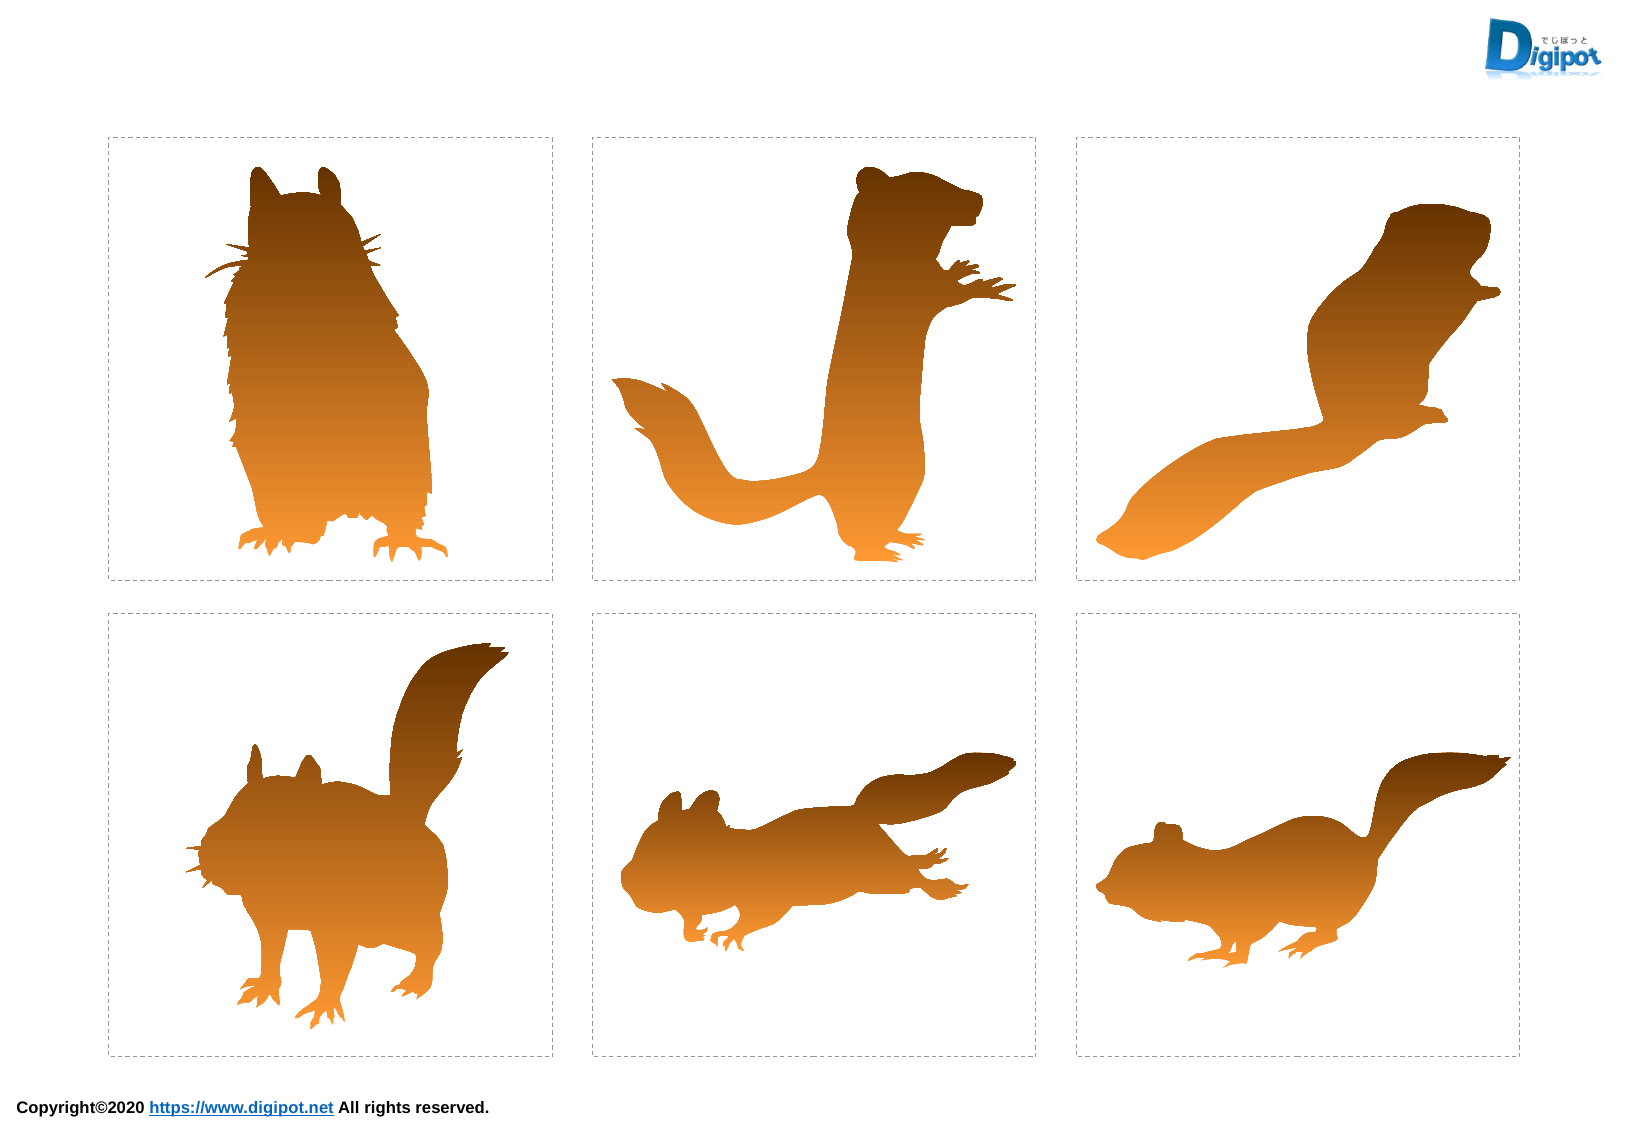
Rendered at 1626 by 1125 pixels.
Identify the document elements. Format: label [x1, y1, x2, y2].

picture [1485, 18, 1602, 82]
text_box [1096, 203, 1501, 561]
text_box [620, 752, 1017, 952]
text_box [204, 167, 448, 563]
text_box [186, 642, 509, 1030]
text_box [611, 167, 1017, 563]
text_box [1096, 752, 1512, 968]
